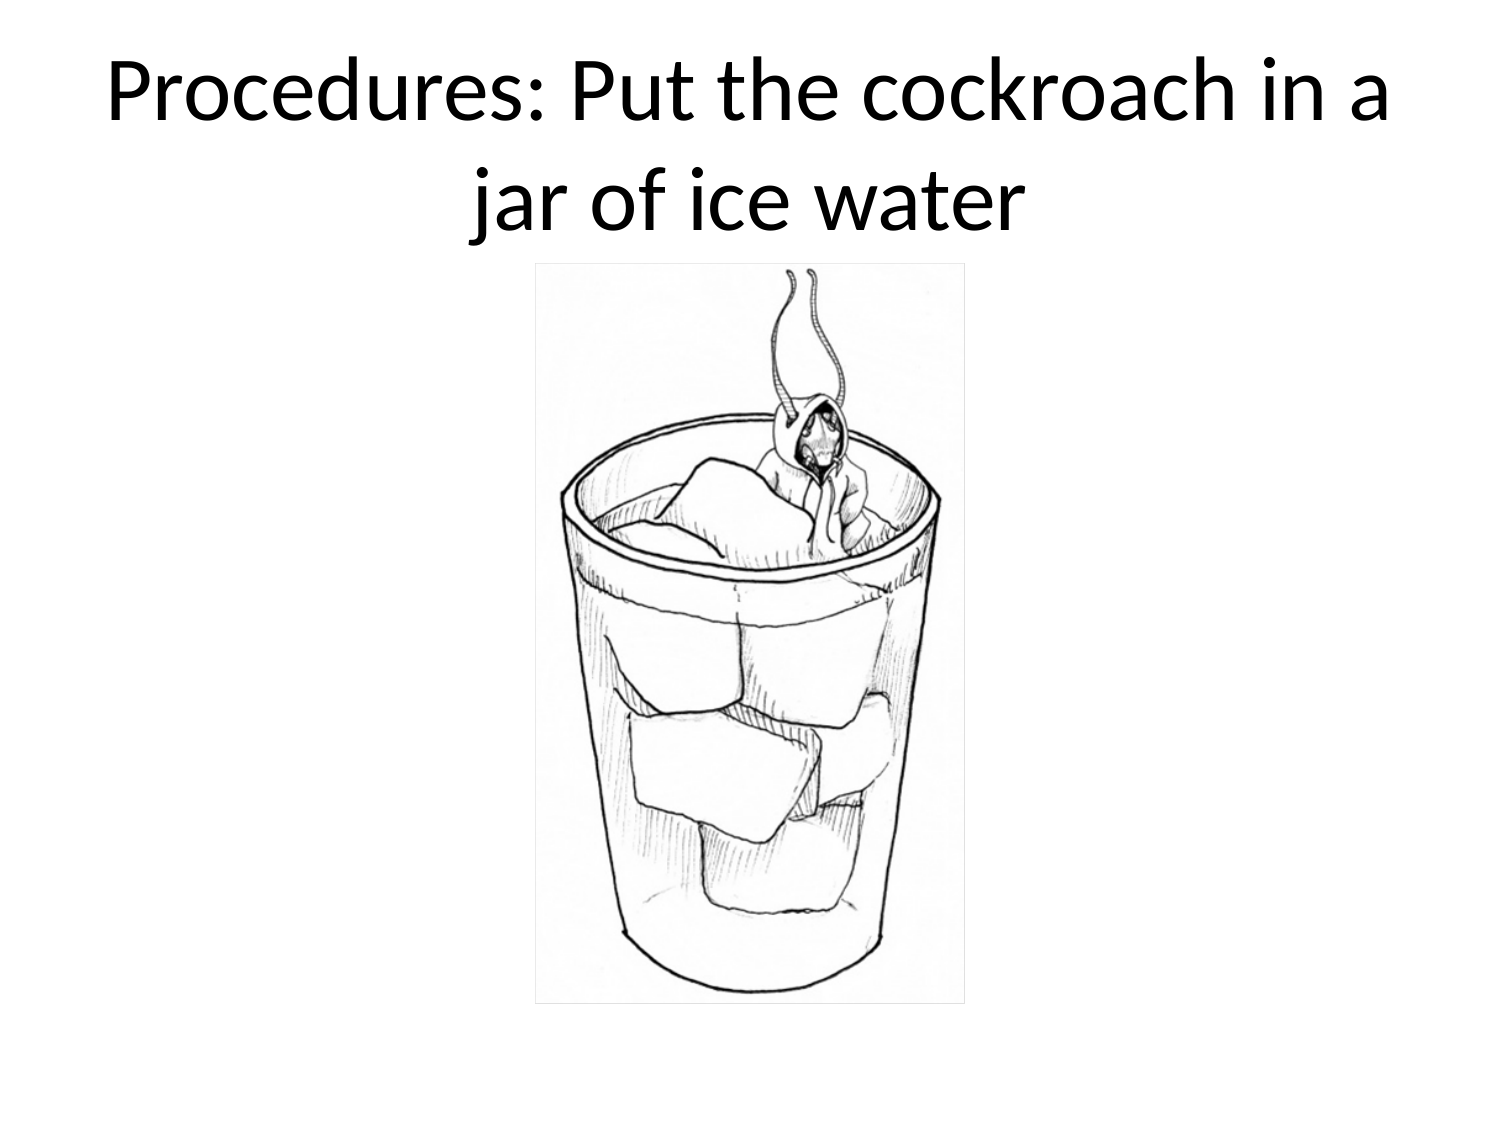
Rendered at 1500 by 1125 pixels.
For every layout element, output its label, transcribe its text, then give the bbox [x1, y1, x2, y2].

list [534, 262, 966, 1006]
title Procedures: Put the cockroach in a jar of ice water [75, 45, 1425, 233]
